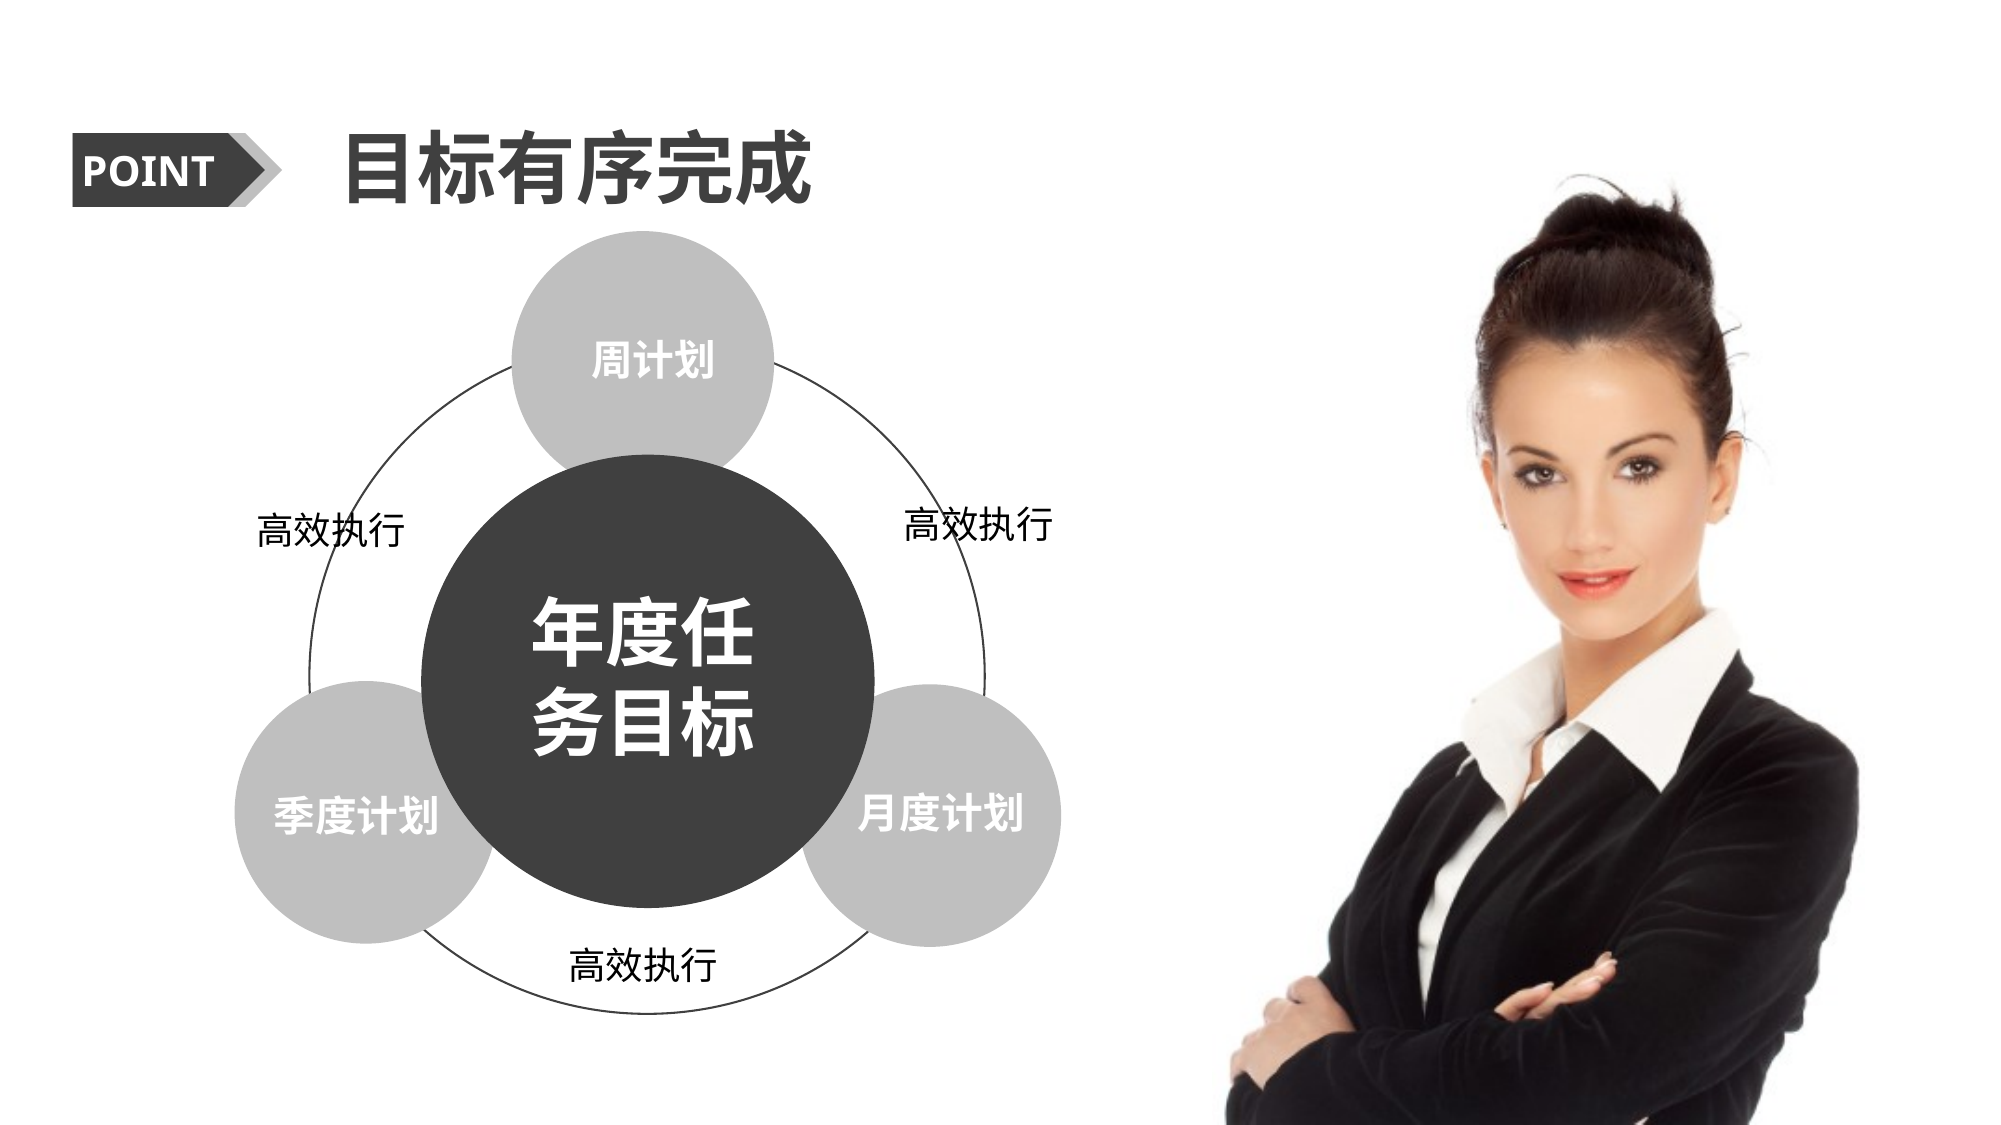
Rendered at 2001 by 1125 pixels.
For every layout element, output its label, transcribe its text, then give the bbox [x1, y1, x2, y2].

text_box [419, 452, 877, 911]
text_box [72, 132, 283, 208]
text_box 周计划 [534, 326, 774, 392]
text_box 目标有序完成 [323, 111, 1012, 221]
text_box 高效执行 [241, 499, 443, 560]
text_box [728, 362, 987, 694]
text_box 高效执行 [553, 934, 755, 995]
text_box 高效执行 [888, 493, 1091, 554]
text_box [424, 852, 868, 1016]
text_box 季度计划 [237, 782, 477, 848]
text_box [509, 228, 773, 469]
text_box [237, 835, 494, 946]
text_box [856, 682, 1059, 779]
text_box [232, 678, 441, 847]
text_box [307, 365, 561, 692]
picture [1212, 143, 1865, 1125]
text_box [801, 833, 1060, 949]
text_box 月度计划 [821, 779, 1062, 845]
text_box POINT [287, 137, 684, 202]
text_box 年度任务目标 [505, 577, 781, 773]
